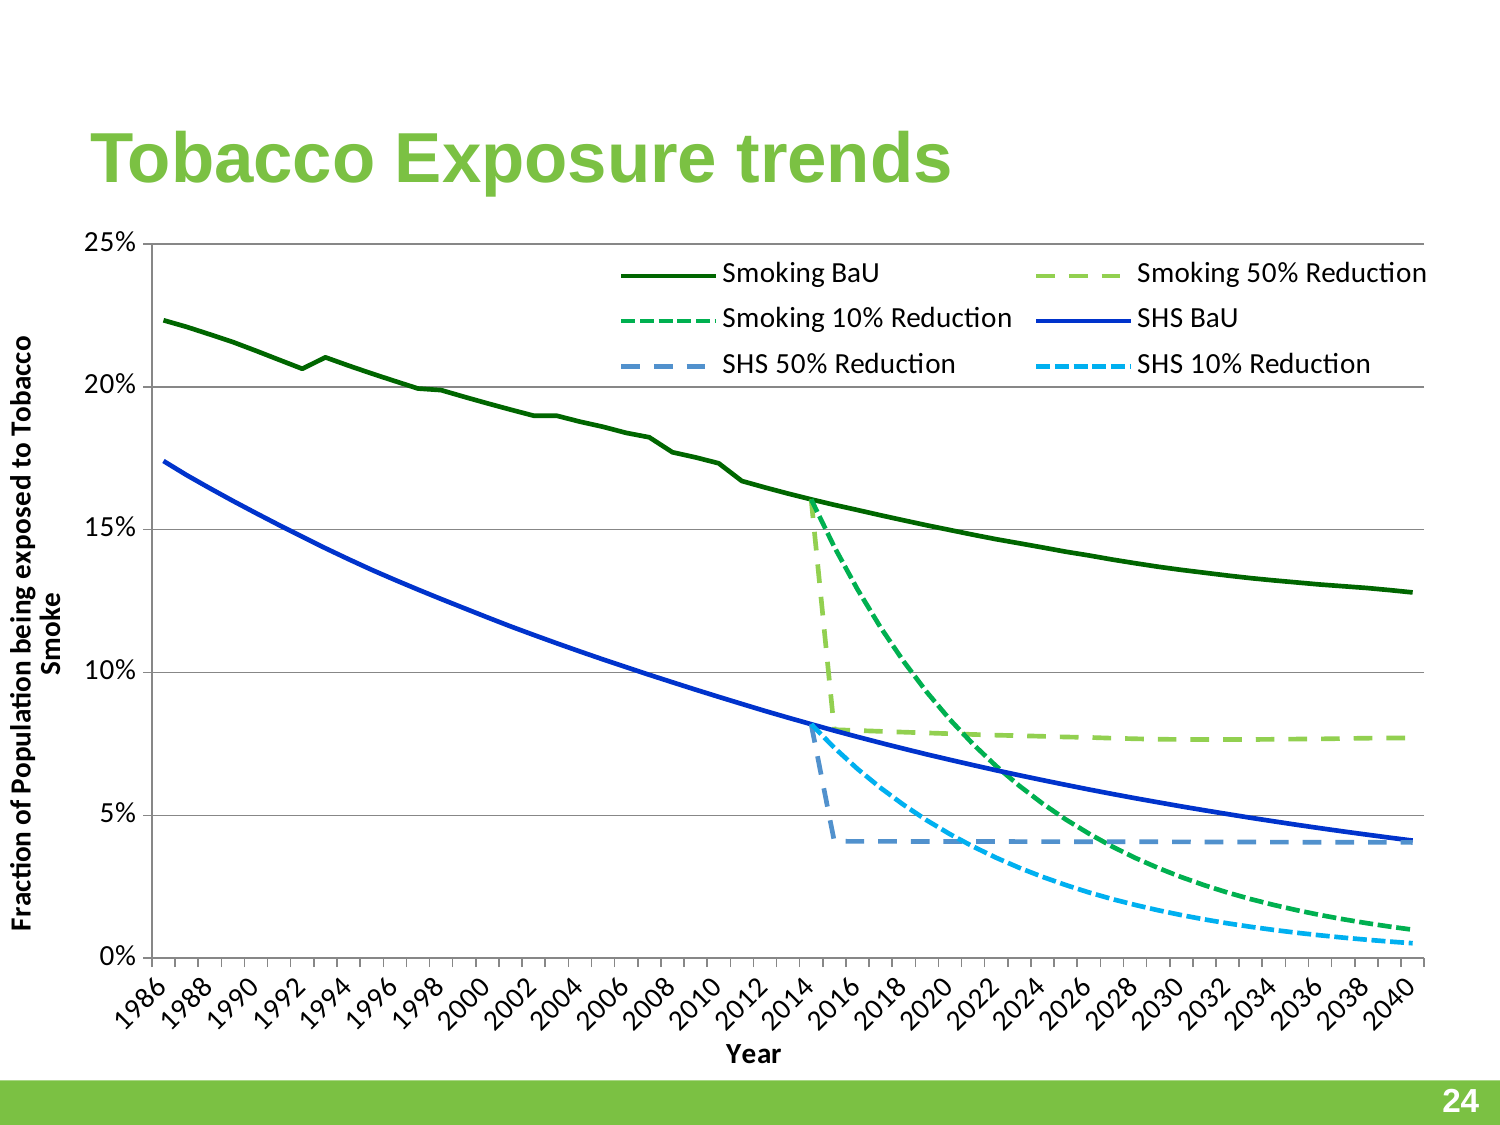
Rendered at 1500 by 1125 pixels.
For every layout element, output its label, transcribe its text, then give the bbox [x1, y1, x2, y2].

title Tobacco Exposure trends [75, 50, 1425, 205]
slide_number 24 [1406, 1088, 1495, 1118]
chart [0, 215, 1500, 1081]
